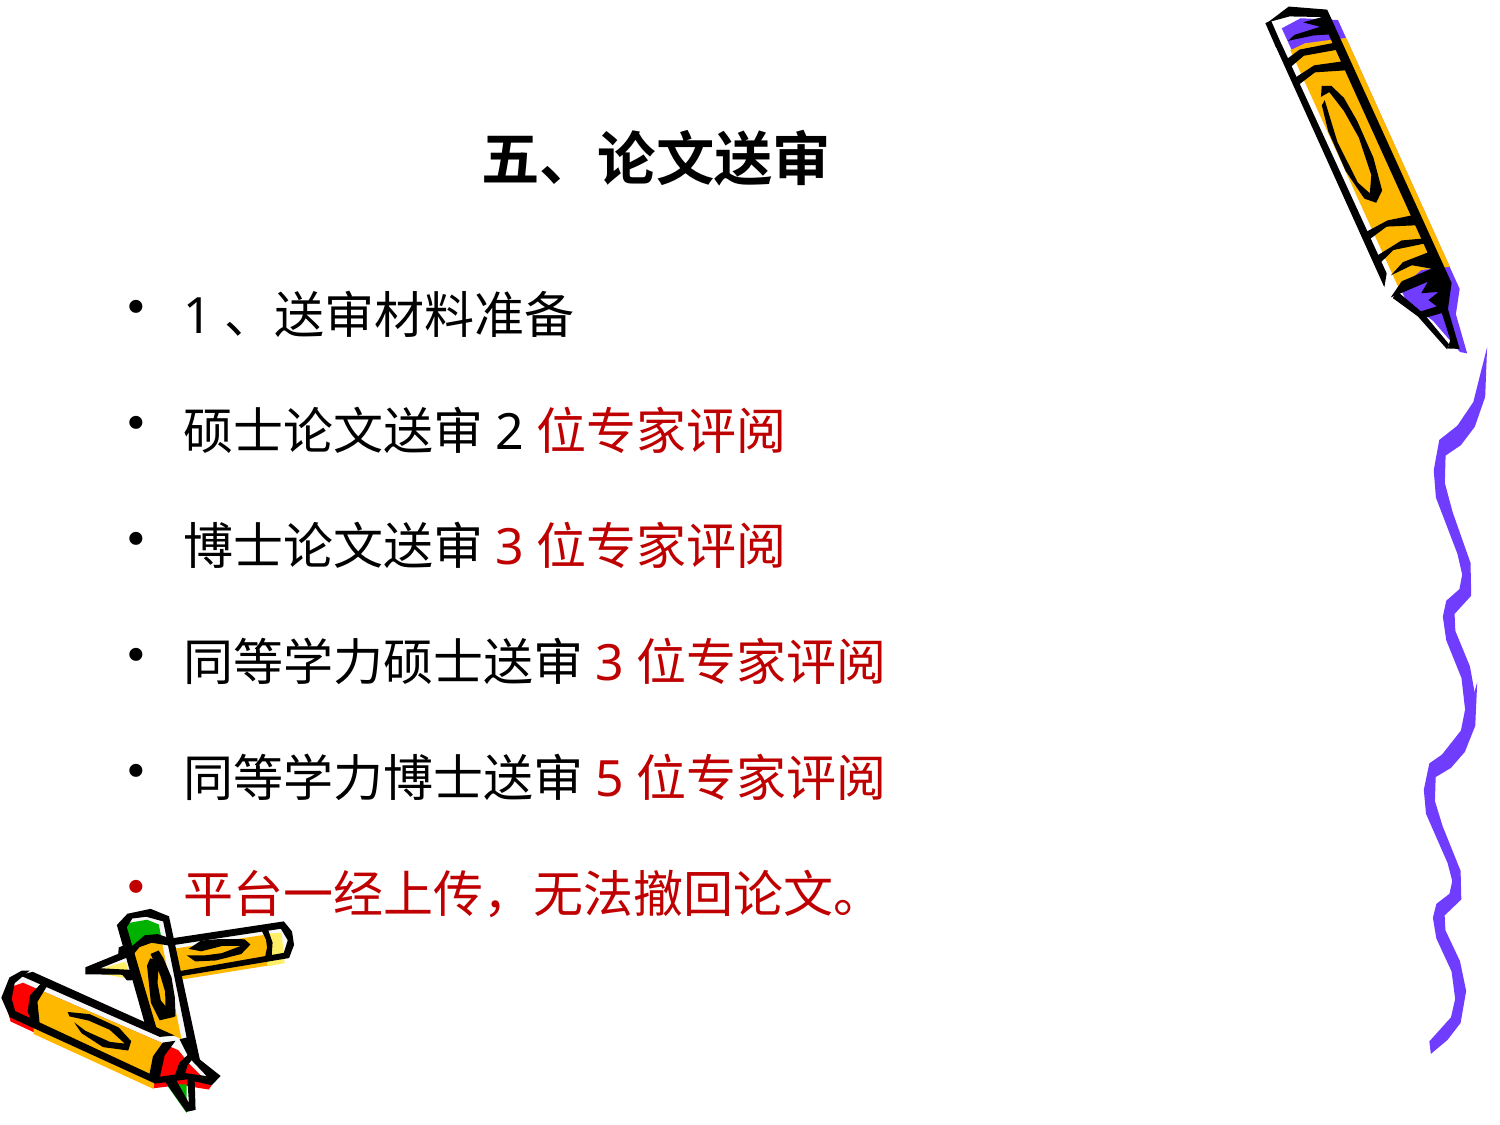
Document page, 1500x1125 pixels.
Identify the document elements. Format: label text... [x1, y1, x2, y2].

title 五、论文送审 [112, 62, 1201, 201]
list 1、送审材料准备 硕士论文送审2位专家评阅 博士论文送审3位专家评阅 同等学力硕士送审3位专家评阅 同等学力博士送审5位专家评阅 平台一经上传，无法撤回论文。 [112, 287, 1376, 1013]
